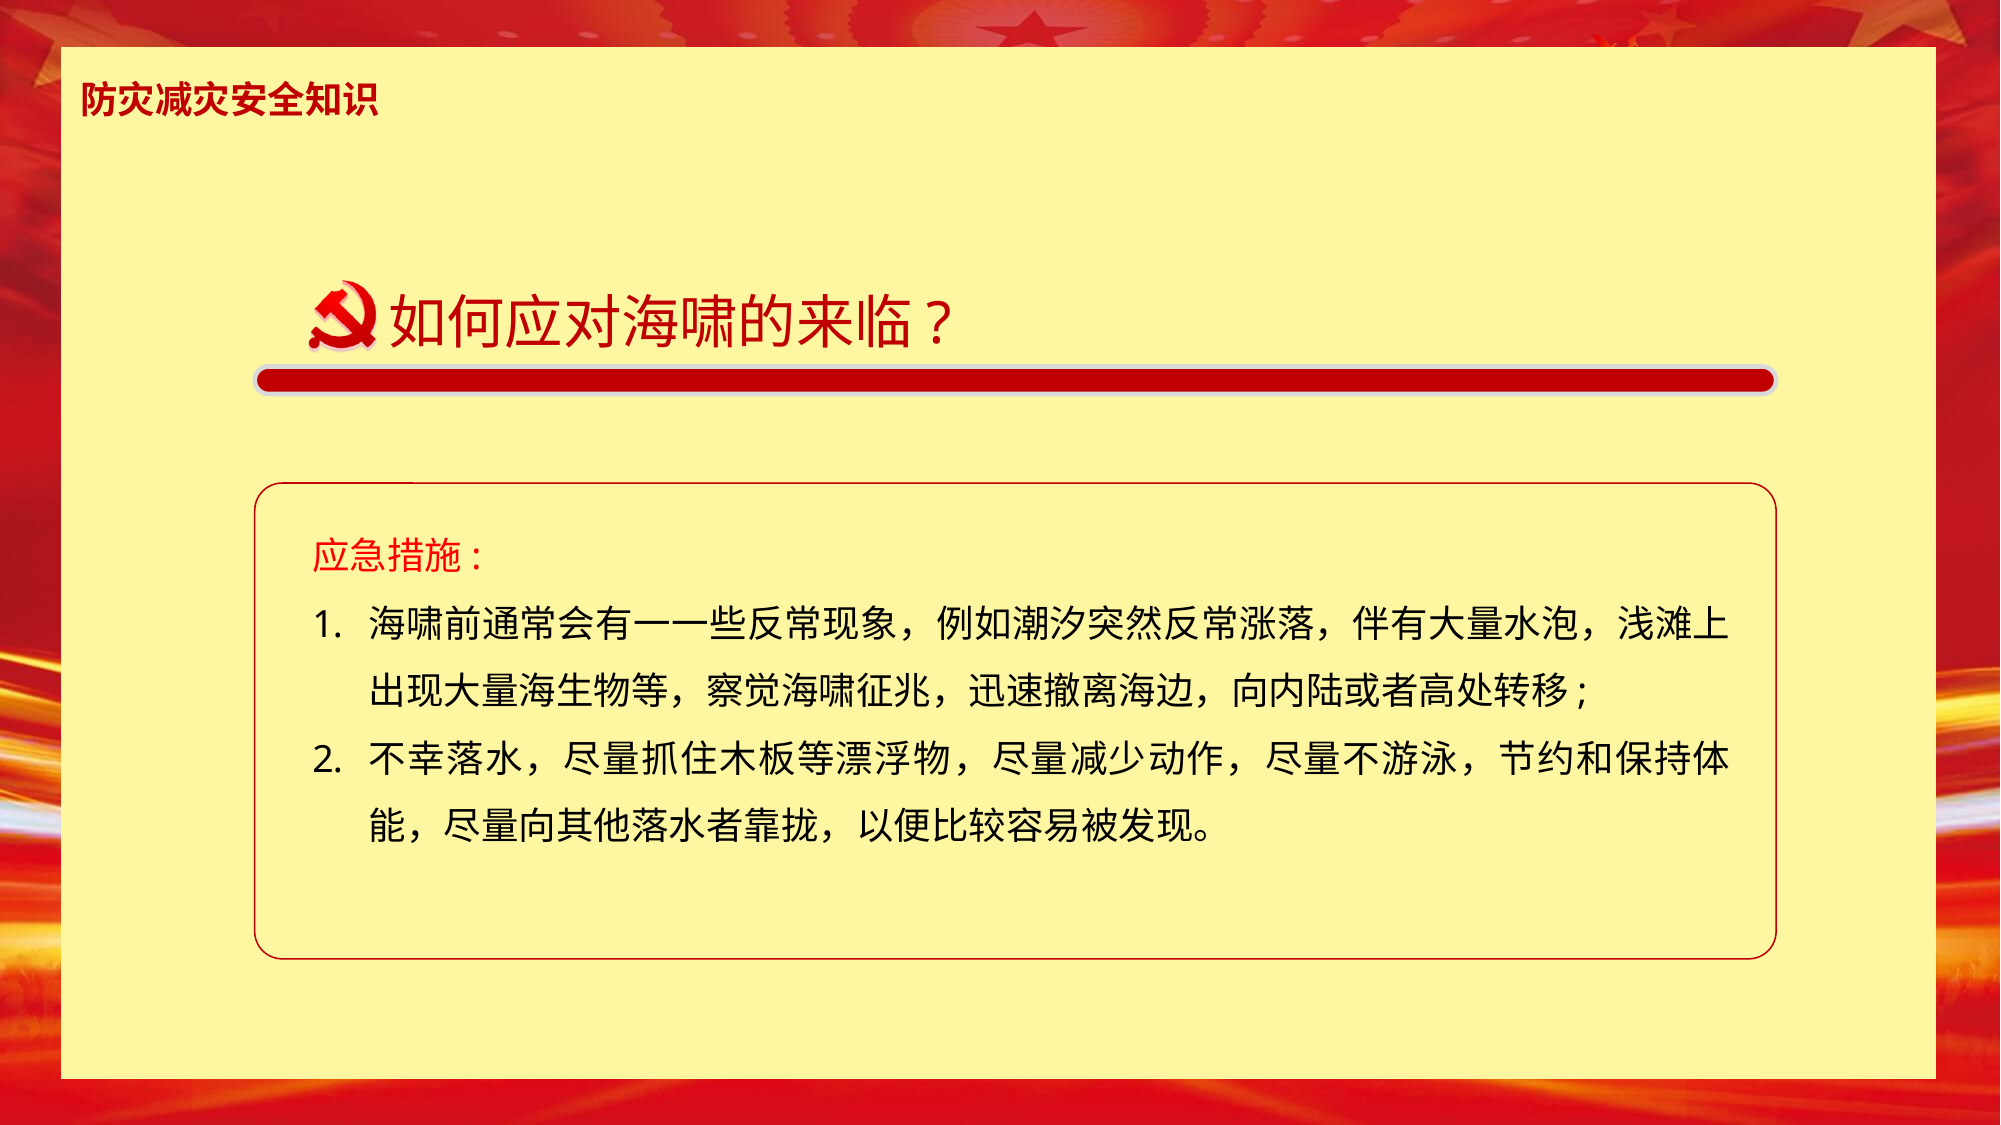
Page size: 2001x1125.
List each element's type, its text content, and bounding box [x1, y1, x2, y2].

text_box [61, 47, 1936, 1079]
text_box 如何应对海啸的来临? [373, 277, 1777, 363]
picture [0, 0, 2000, 1125]
text_box 防灾减灾安全知识 [65, 68, 395, 129]
text_box 应急措施: 海啸前通常会有一一些反常现象，例如潮汐突然反常涨落，伴有大量水泡，浅滩上出现大量海生物等，察觉海啸征兆，迅速撤离海边，向内陆或者高处转移; 不幸落水，尽量抓住木板等漂浮物，尽量减少动作，尽量不游泳，节约和保持体能，尽量向其他落水者靠拢，以便比较容易被发现。 [297, 502, 1746, 855]
text_box [254, 483, 1777, 959]
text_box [254, 365, 1777, 427]
